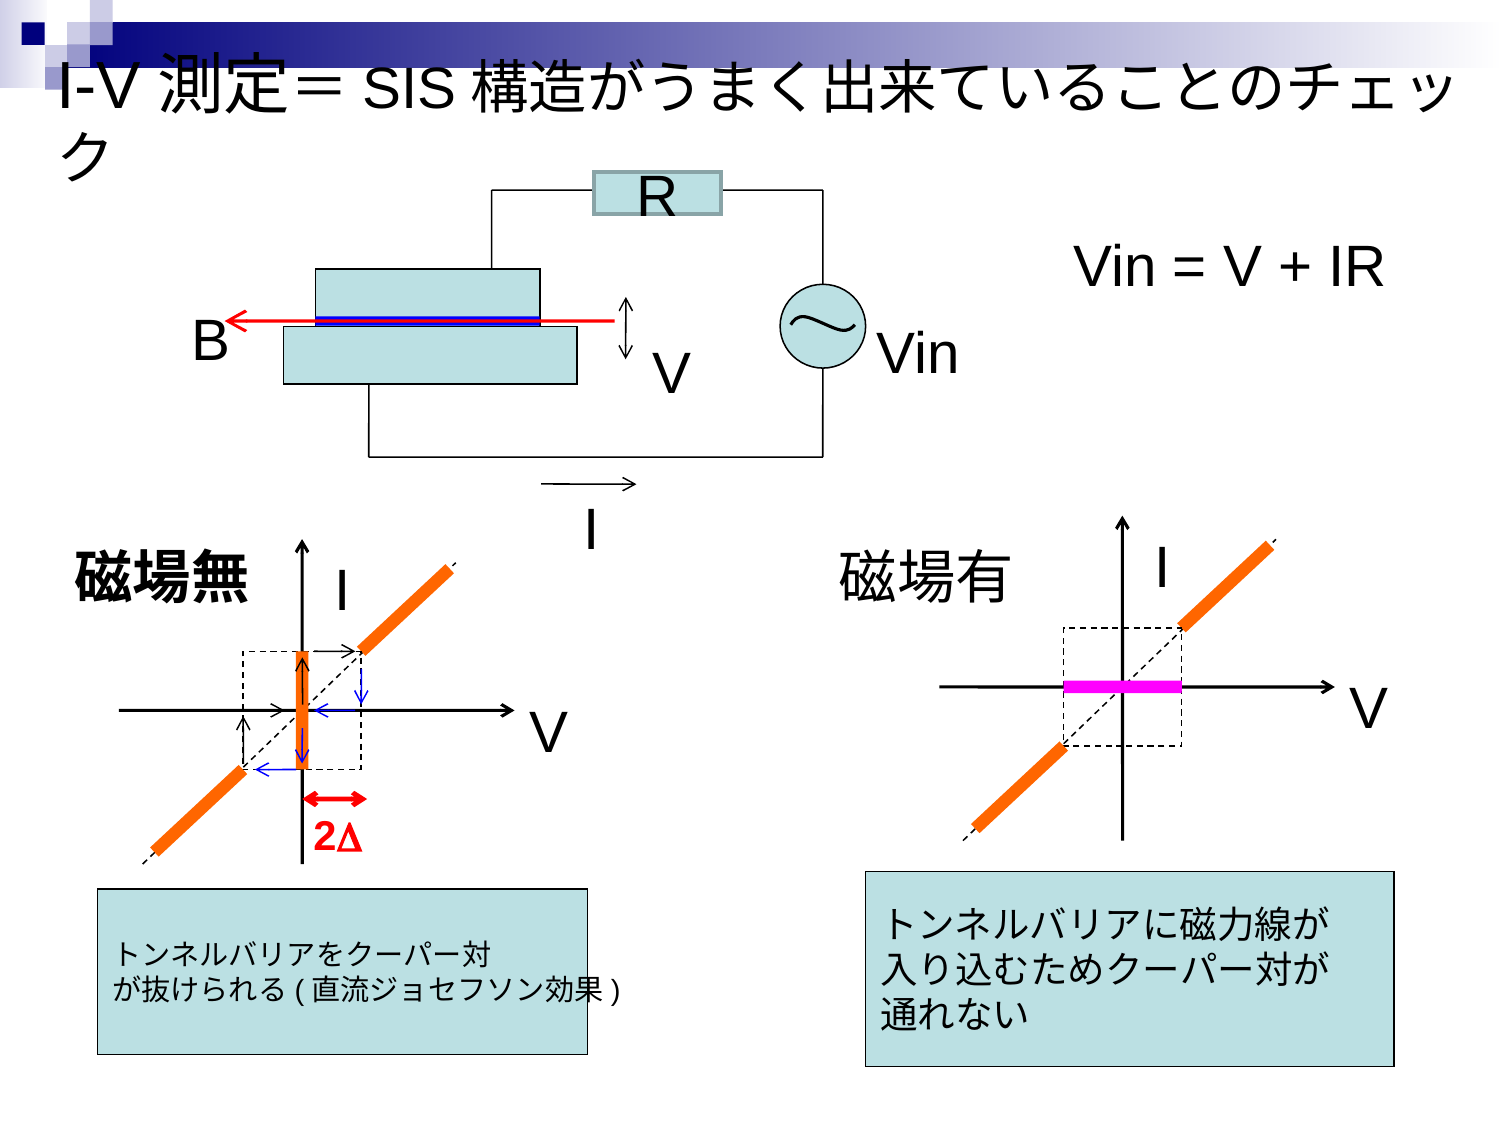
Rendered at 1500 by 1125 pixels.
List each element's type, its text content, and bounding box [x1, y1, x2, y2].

text_box I [1139, 521, 1211, 607]
text_box [243, 703, 285, 718]
text_box 2D [308, 810, 368, 858]
text_box [302, 791, 368, 807]
text_box [243, 651, 302, 770]
text_box V [1335, 663, 1407, 748]
text_box トンネルバリアに磁力線が 入り込むためクーパー対が 通れない [865, 871, 1395, 1067]
text_box Vin = V + IR [1058, 220, 1402, 306]
text_box [1182, 679, 1335, 695]
text_box [295, 657, 310, 705]
text_box V [514, 686, 586, 772]
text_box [176, 172, 957, 538]
text_box [362, 703, 514, 718]
text_box 磁場無 [60, 532, 265, 618]
text_box [254, 762, 297, 777]
text_box [303, 651, 362, 770]
text_box [314, 644, 356, 659]
text_box I [319, 546, 391, 630]
text_box [1115, 515, 1130, 628]
text_box [1063, 628, 1182, 686]
text_box [1063, 687, 1182, 746]
text_box [294, 728, 310, 764]
text_box 磁場有 [824, 532, 1029, 618]
title I-V測定＝SIS構造がうまく出来ていることのチェック [41, 63, 1483, 171]
text_box トンネルバリアをクーパー対 が抜けられる(直流ジョセフソン効果) [97, 889, 588, 1055]
text_box [314, 703, 356, 718]
